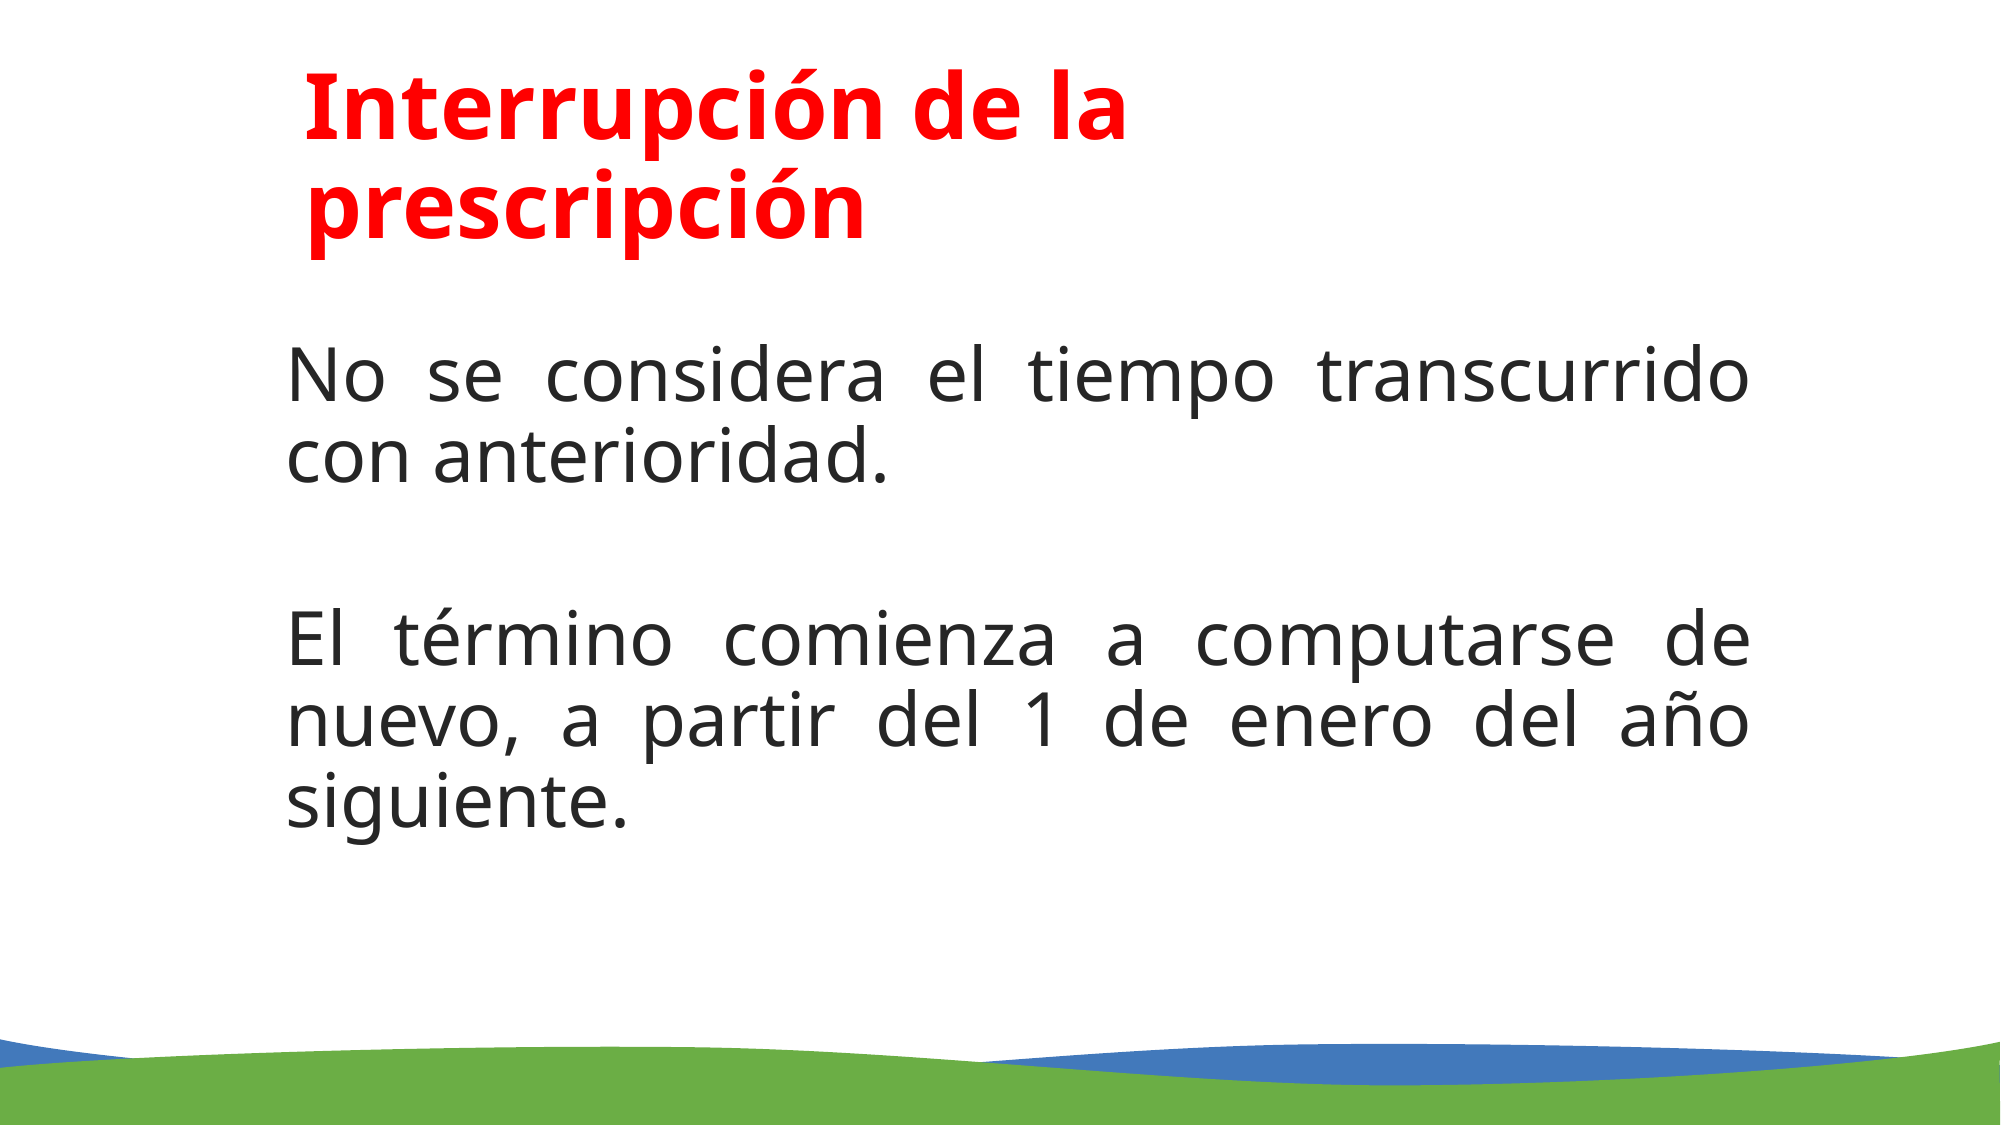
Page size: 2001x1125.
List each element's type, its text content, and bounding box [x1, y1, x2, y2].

title Interrupción de la prescripción [289, 89, 1686, 228]
text_box No se considera el tiempo transcurrido con anterioridad. El término comienza a computarse de nuevo, a partir del 1 de enero del año siguiente. [195, 228, 1769, 894]
